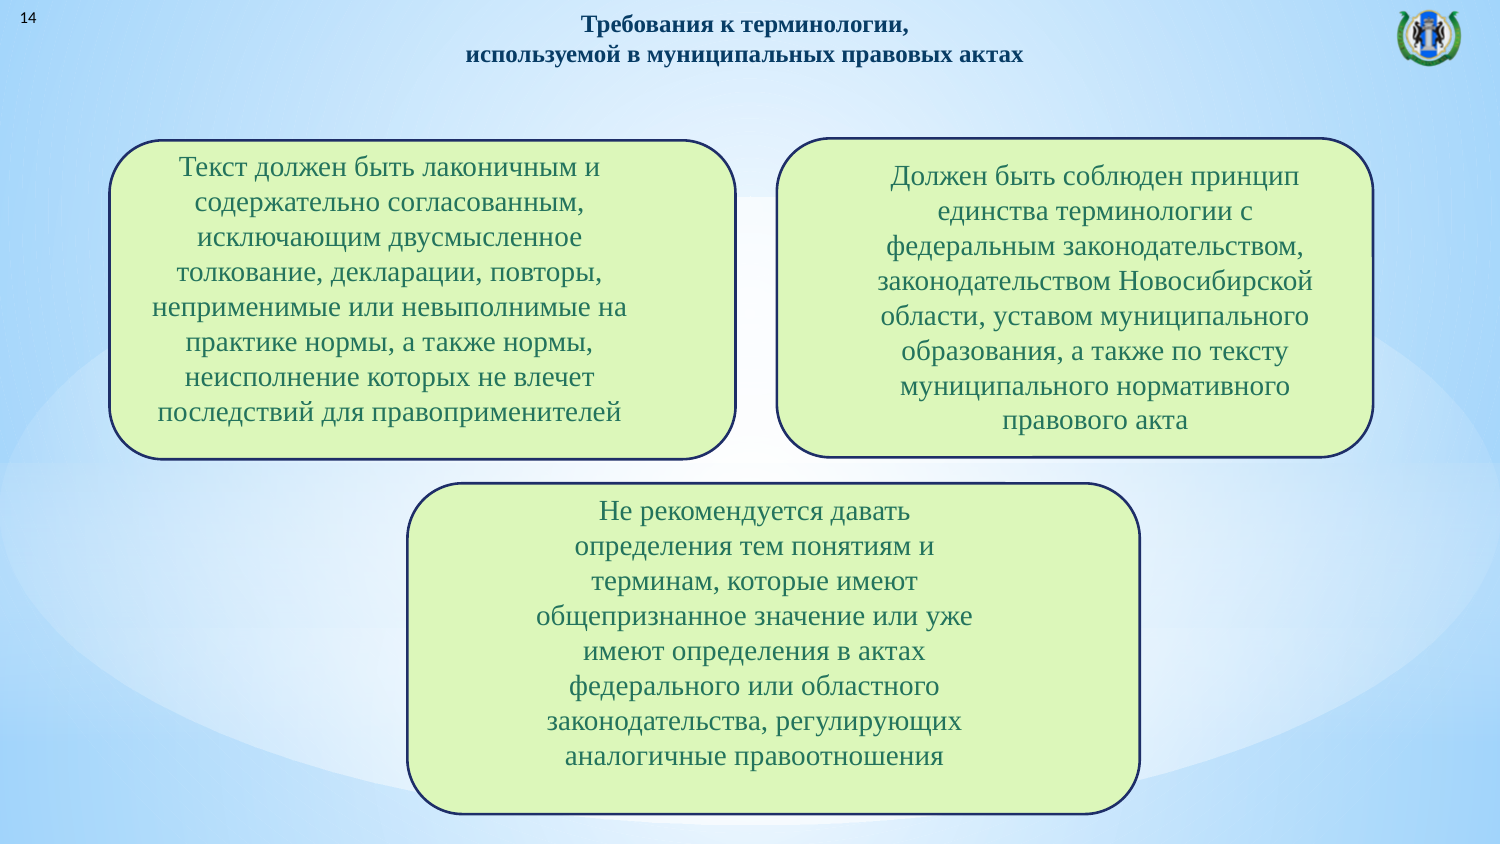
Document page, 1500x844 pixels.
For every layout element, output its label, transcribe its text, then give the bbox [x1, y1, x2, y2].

text_box [152, 139, 737, 461]
picture [1396, 8, 1462, 67]
text_box [775, 137, 1375, 459]
slide_number 14 [3, 4, 54, 50]
text_box Не рекомендуется давать определения тем понятиям и терминам, которые имеют общепризнанное значение или уже имеют определения в актах федерального или областного законодательства, регулирующих аналогичные правоотношения [512, 484, 997, 814]
text_box Текст должен быть лаконичным и содержательно согласованным, исключающим двусмысленное толкование, декларации, повторы, неприменимые или невыполнимые на практике нормы, а также нормы, неисполнение которых не влечет последствий для правоприменителей [112, 140, 668, 470]
text_box Требования к терминологии, используемой в муниципальных правовых актах [124, 0, 1366, 75]
text_box [406, 481, 1142, 816]
text_box Должен быть соблюден принцип единства терминологии с федеральным законодательством, законодательством Новосибирской области, уставом муниципального образования, а также по тексту муниципального нормативного правового акта [862, 148, 1329, 479]
text_box [108, 173, 112, 427]
